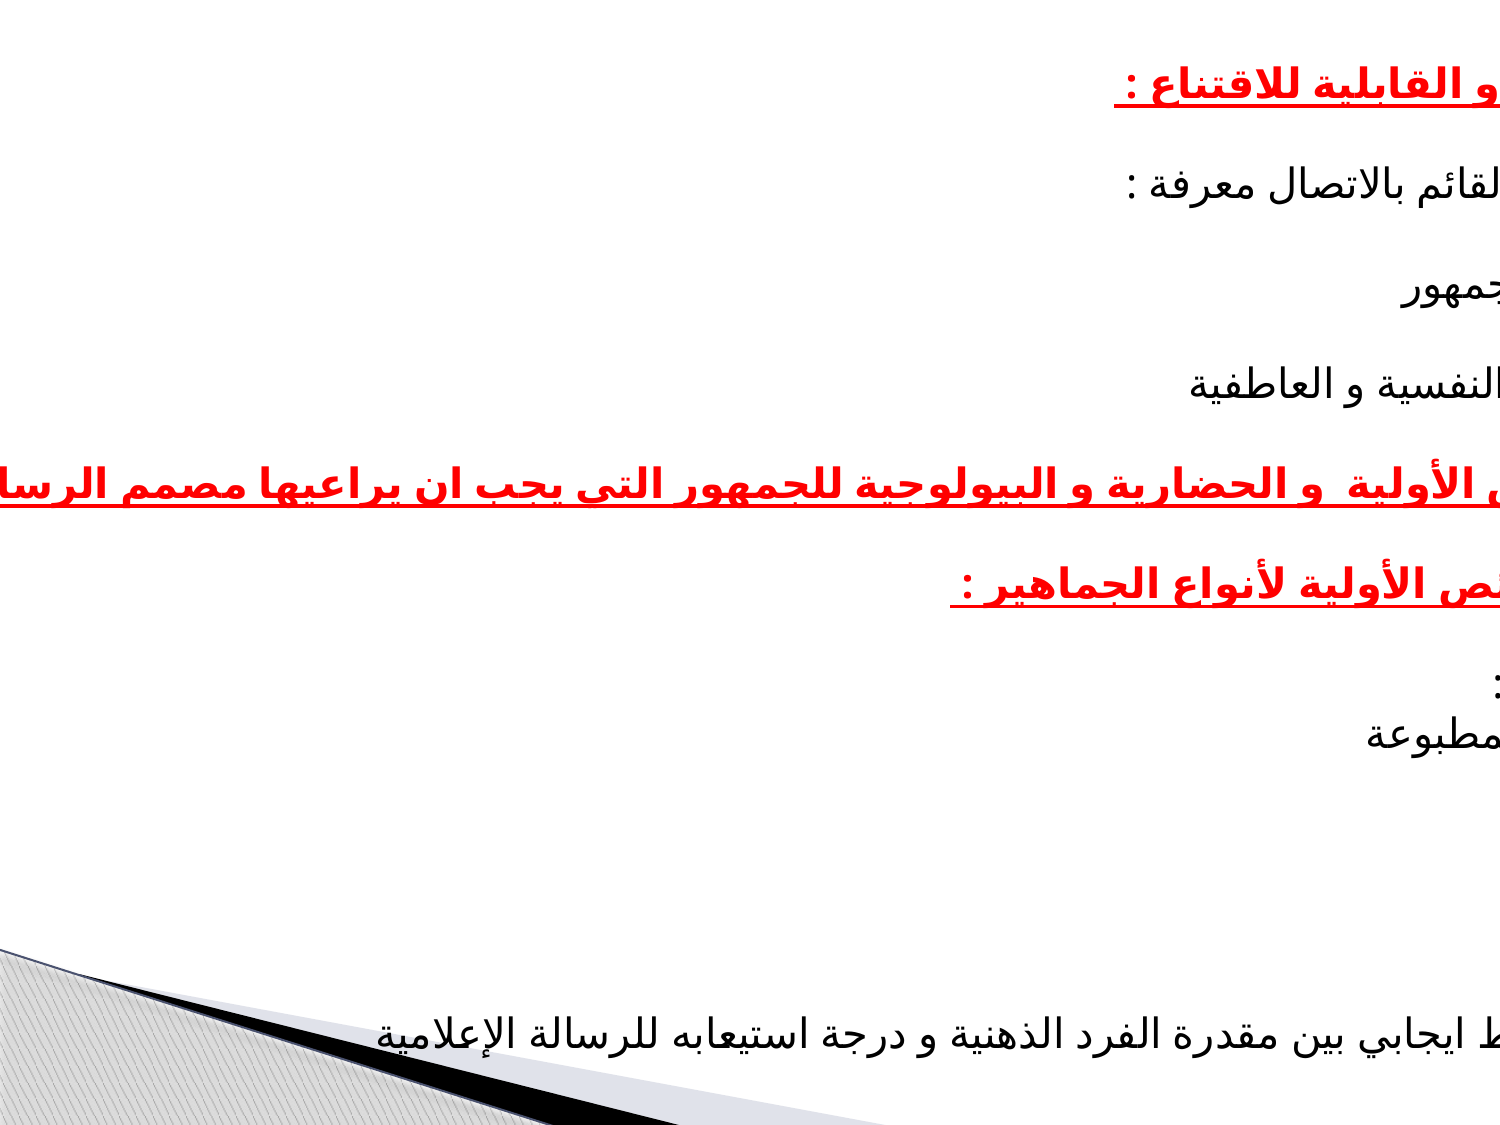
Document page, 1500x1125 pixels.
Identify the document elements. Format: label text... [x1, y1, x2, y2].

text_box الجمهور و القابلية للاقتناع : لا بد على القائم بالاتصال معرفة : قدرات الجمهور خصائصه النفسية و العاطفية الخصائص الأولية و الحضارية و البيولوجية للجمهور التي يجب ان يراعيها مصمم الرسالة: 1- الخصائص الأولية لأنواع الجماهير : أ / التعليم : الوسائل المطبوعة الراديو التلفاز هناك ارتباط ايجابي بين مقدرة الفرد الذهنية و درجة استيعابه للرسالة الإعلامية [0, 49, 1500, 1115]
